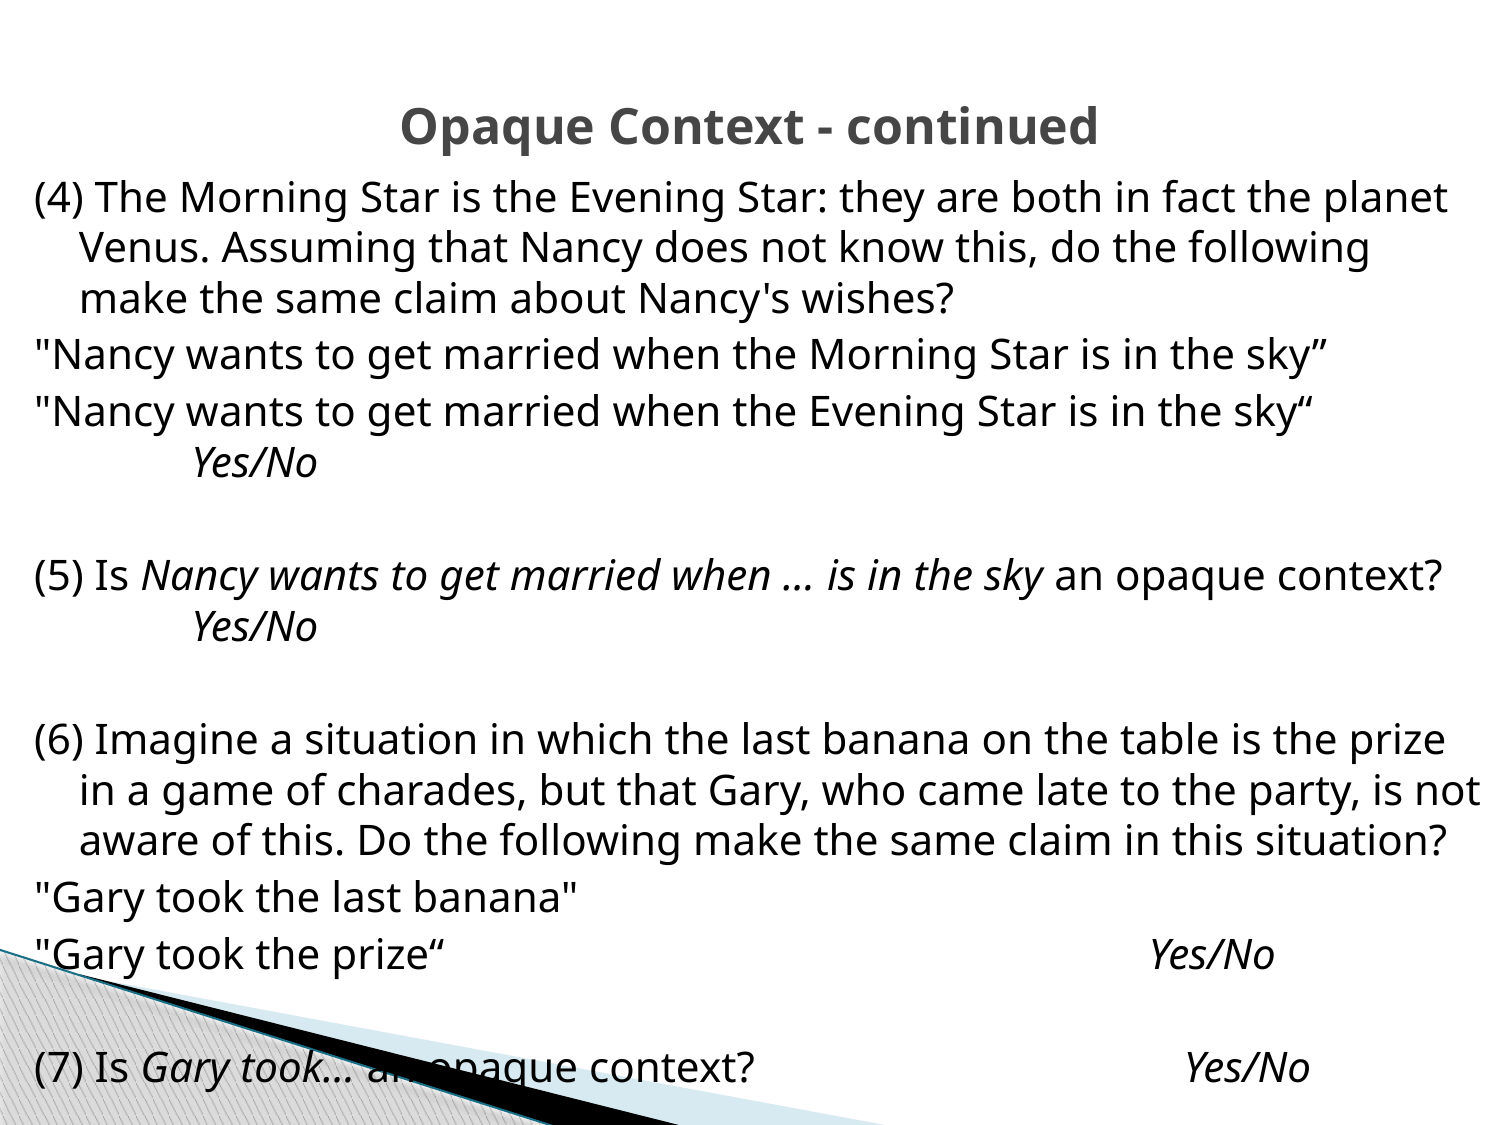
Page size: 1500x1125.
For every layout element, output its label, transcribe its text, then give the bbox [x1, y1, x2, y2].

list (4) The Morning Star is the Evening Star: they are both in fact the planet Venus. Assuming that Nancy does not know this, do the following make the same claim about Nancy's wishes? "Nancy wants to get married when the Morning Star is in the sky” "Nancy wants to get married when the Evening Star is in the sky“ Yes/No (5) Is Nancy wants to get married when … is in the sky an opaque context? Yes/No (6) Imagine a situation in which the last banana on the table is the prize in a game of charades, but that Gary, who came late to the party, is not aware of this. Do the following make the same claim in this situation? "Gary took the last banana" "Gary took the prize“ Yes/No (7) Is Gary took… an opaque context? Yes/No [0, 162, 1500, 1125]
title Opaque Context - continued [75, 87, 1425, 163]
